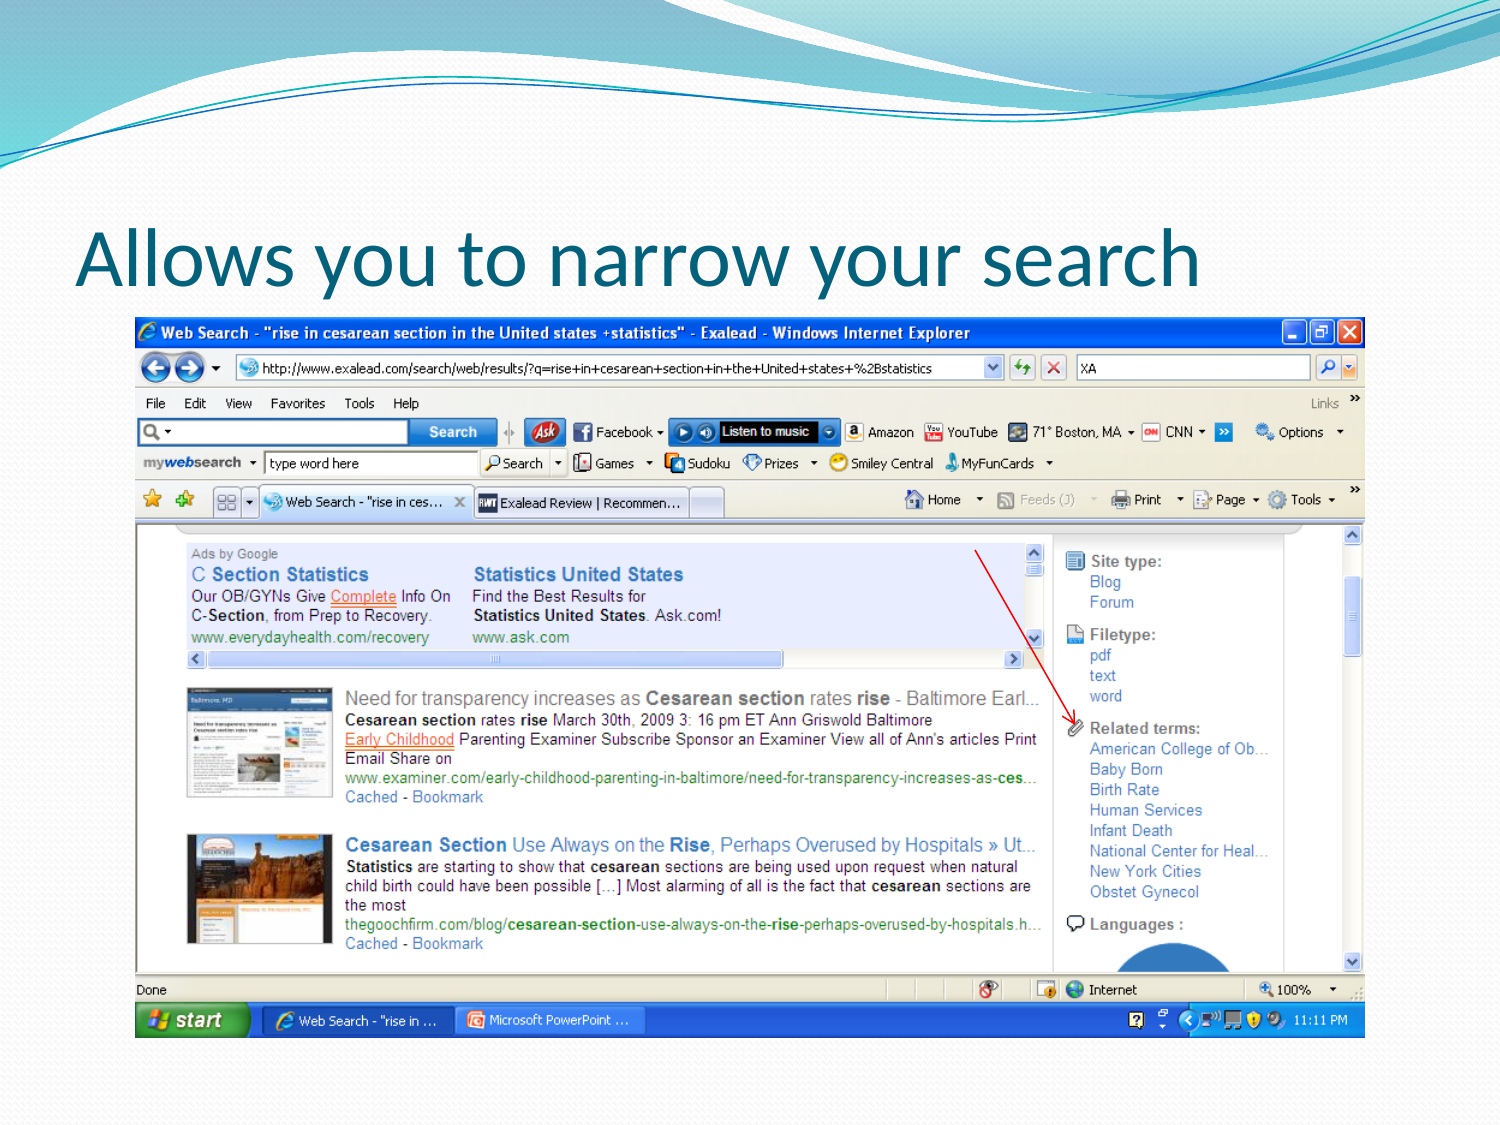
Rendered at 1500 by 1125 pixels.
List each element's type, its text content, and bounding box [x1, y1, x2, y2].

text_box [937, 587, 1113, 688]
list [135, 317, 1365, 1038]
title Allows you to narrow your search [75, 115, 1425, 303]
